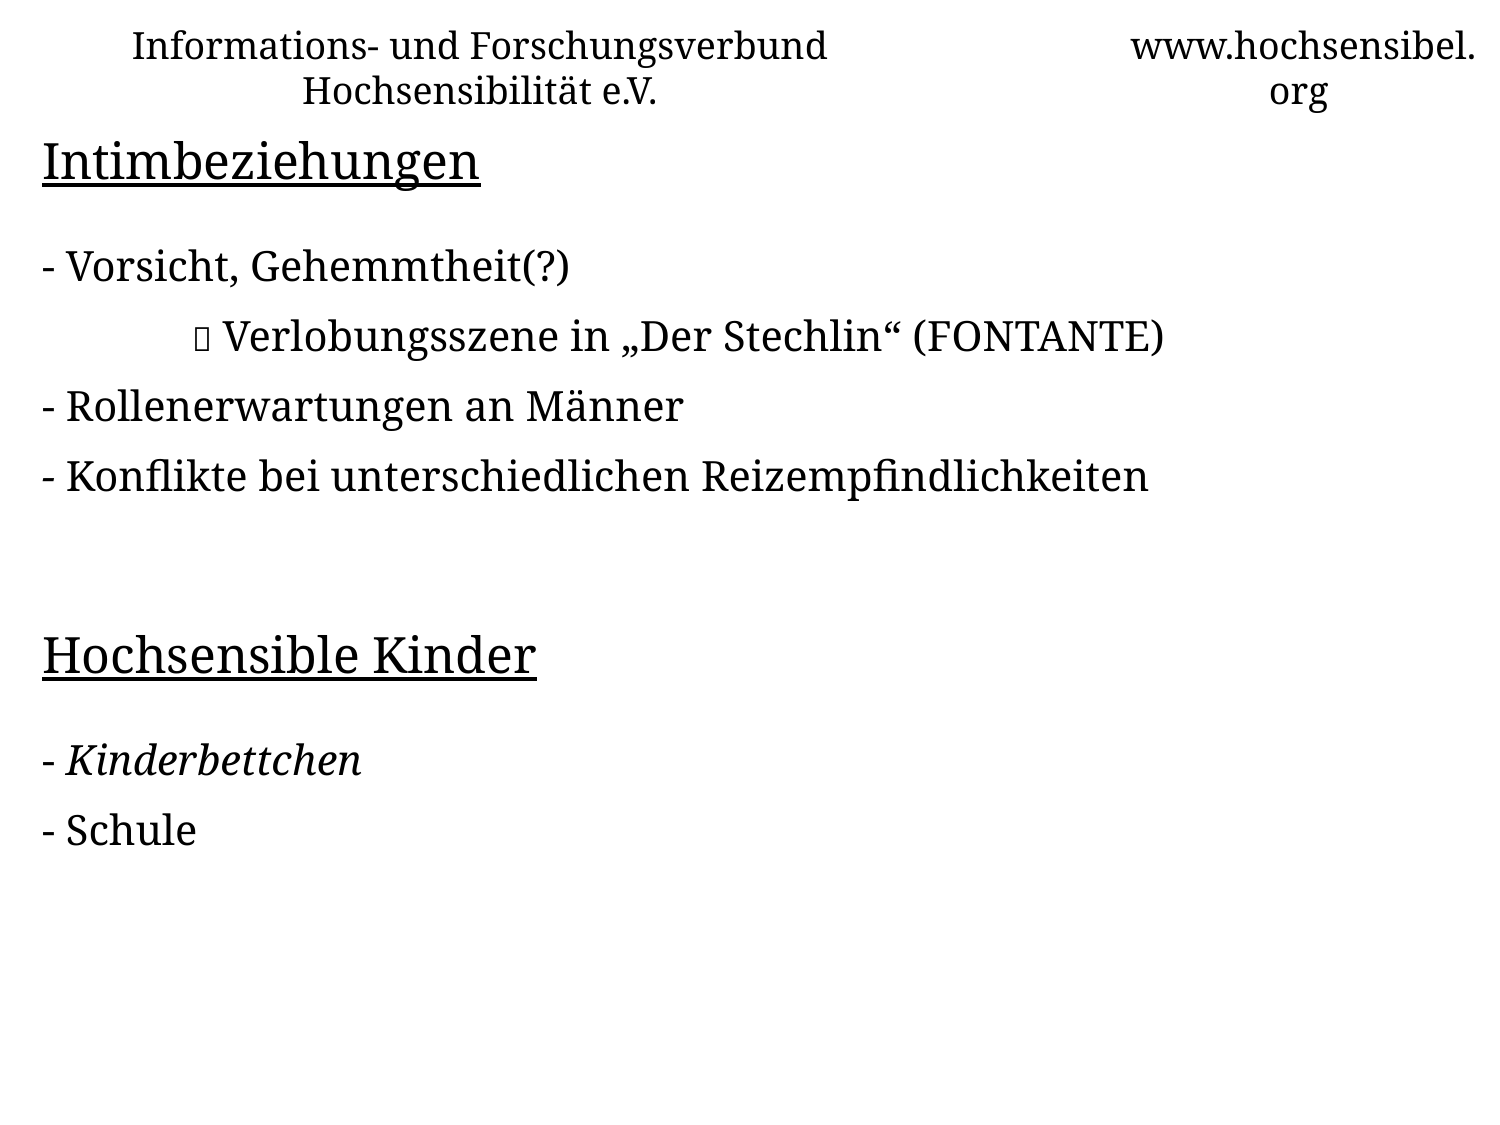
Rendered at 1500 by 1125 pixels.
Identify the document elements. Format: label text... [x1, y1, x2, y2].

text_box Informations- und Forschungsverbund Hochsensibilität e.V. [0, 14, 961, 120]
text_box Hochsensible Kinder - Kinderbettchen - Schule [27, 616, 1466, 861]
text_box www.hochsensibel.org [1107, 14, 1500, 120]
title Intimbeziehungen - Vorsicht, Gehemmtheit(?)  Verlobungsszene in „Der Stechlin“ (Fontante) - Rollenerwartungen an Männer - Konflikte bei unterschiedlichen Reizempfindlichkeiten [27, 122, 1466, 508]
